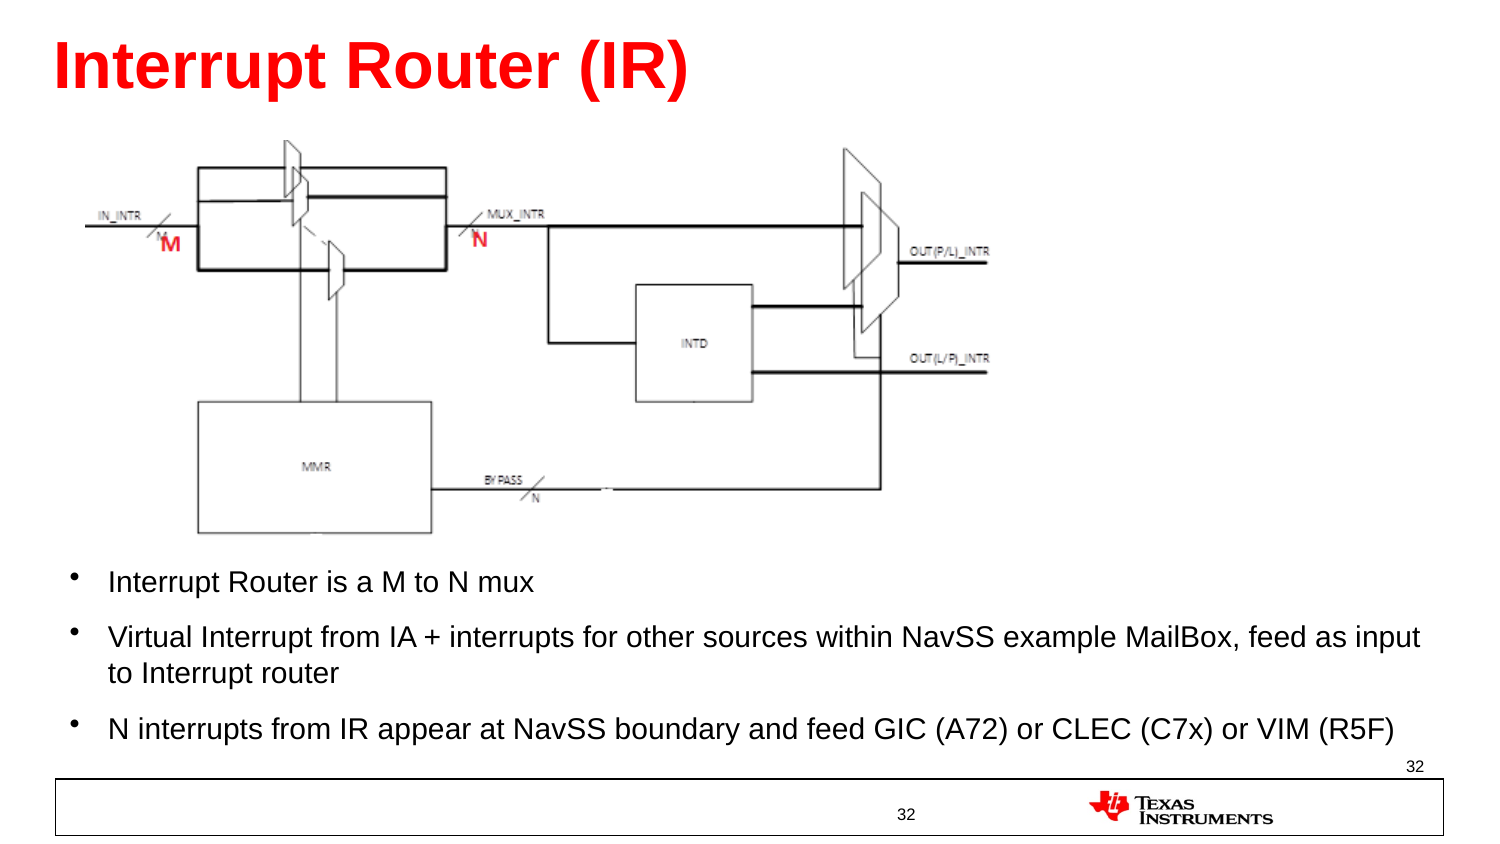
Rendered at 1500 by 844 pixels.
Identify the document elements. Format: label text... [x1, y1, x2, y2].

title Interrupt Router (IR) [37, 17, 1426, 119]
list Interrupt Router is a M to N mux Virtual Interrupt from IA + interrupts for other sources within NavSS example MailBox, feed as input to Interrupt router N interrupts from IR appear at NavSS boundary and feed GIC (A72) or CLEC (C7x) or VIM (R5F) [54, 554, 1444, 759]
slide_number 32 [1089, 747, 1440, 774]
picture [1087, 789, 1274, 825]
picture [85, 140, 999, 571]
slide_number 32 [574, 799, 926, 826]
